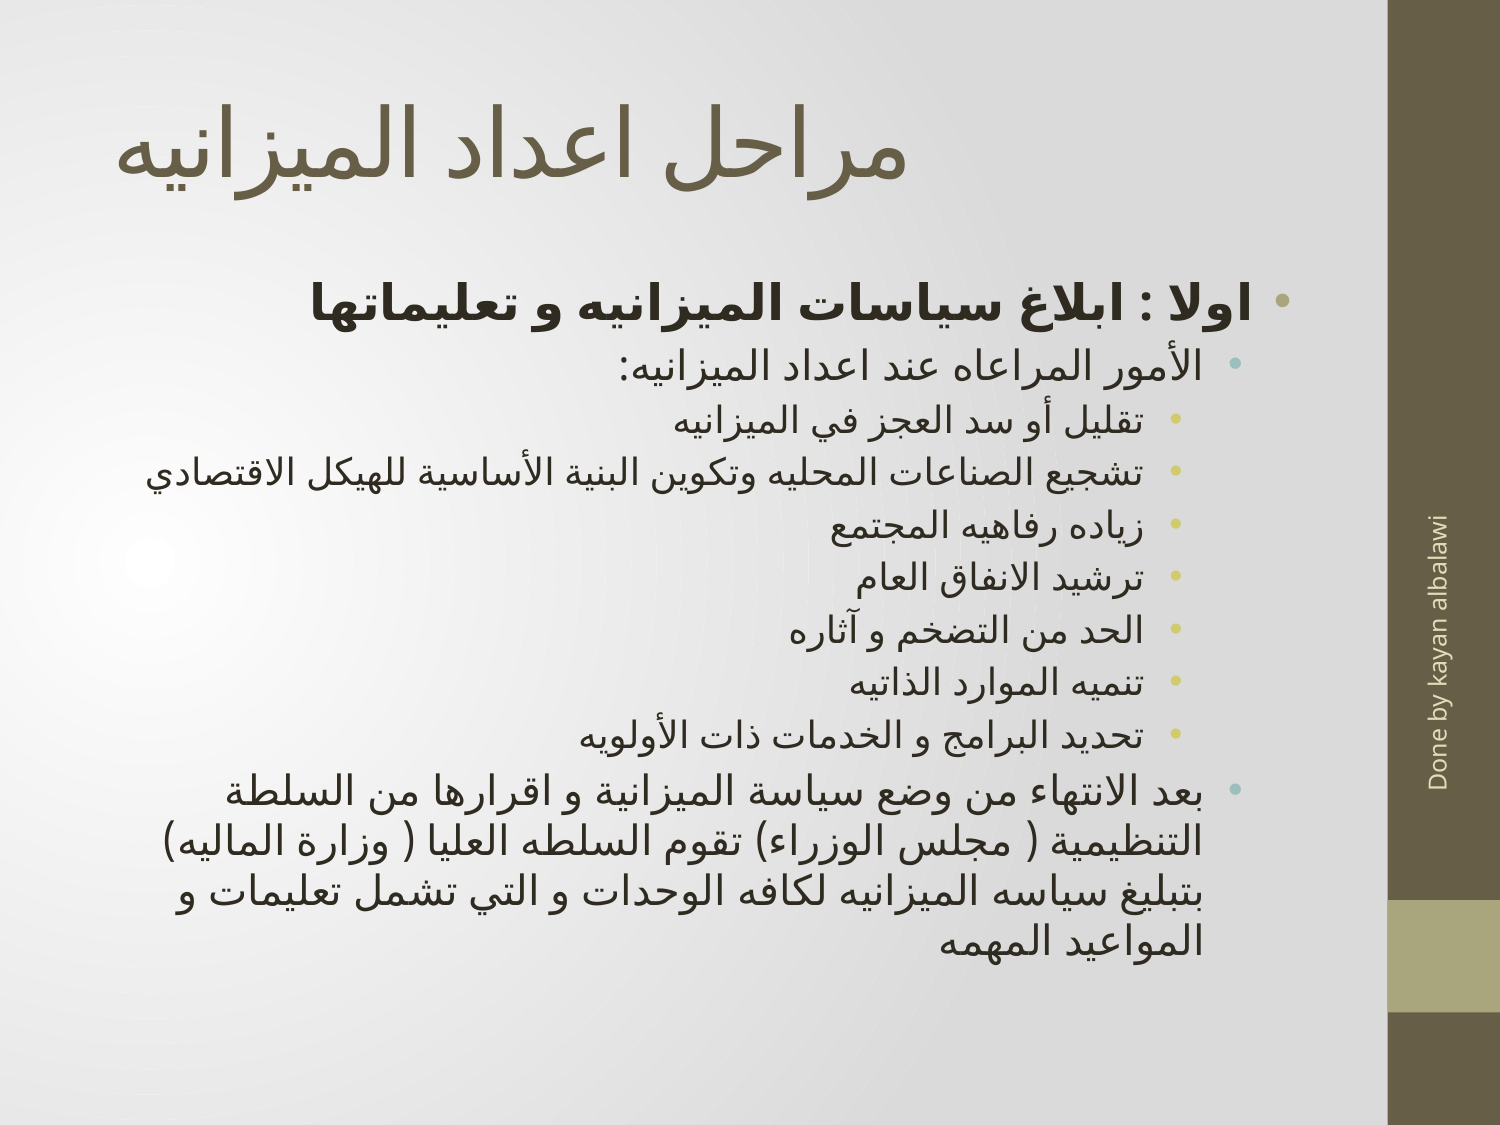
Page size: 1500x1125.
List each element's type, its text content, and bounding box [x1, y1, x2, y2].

title مراحل اعداد الميزانيه [75, 45, 1325, 233]
footer Done by kayan albalawi [1408, 500, 1469, 889]
list اولا : ابلاغ سياسات الميزانيه و تعليماتها الأمور المراعاه عند اعداد الميزانيه: تقليل أو سد العجز في الميزانيه تشجيع الصناعات المحليه وتكوين البنية الأساسية للهيكل الاقتصادي زياده رفاهيه المجتمع ترشيد الانفاق العام الحد من التضخم و آثاره تنميه الموارد الذاتيه تحديد البرامج و الخدمات ذات الأولويه بعد الانتهاء من وضع سياسة الميزانية و اقرارها من السلطة التنظيمية ( مجلس الوزراء) تقوم السلطه العليا ( وزارة الماليه) بتبليغ سياسه الميزانيه لكافه الوحدات و التي تشمل تعليمات و المواعيد المهمه [75, 262, 1325, 1050]
